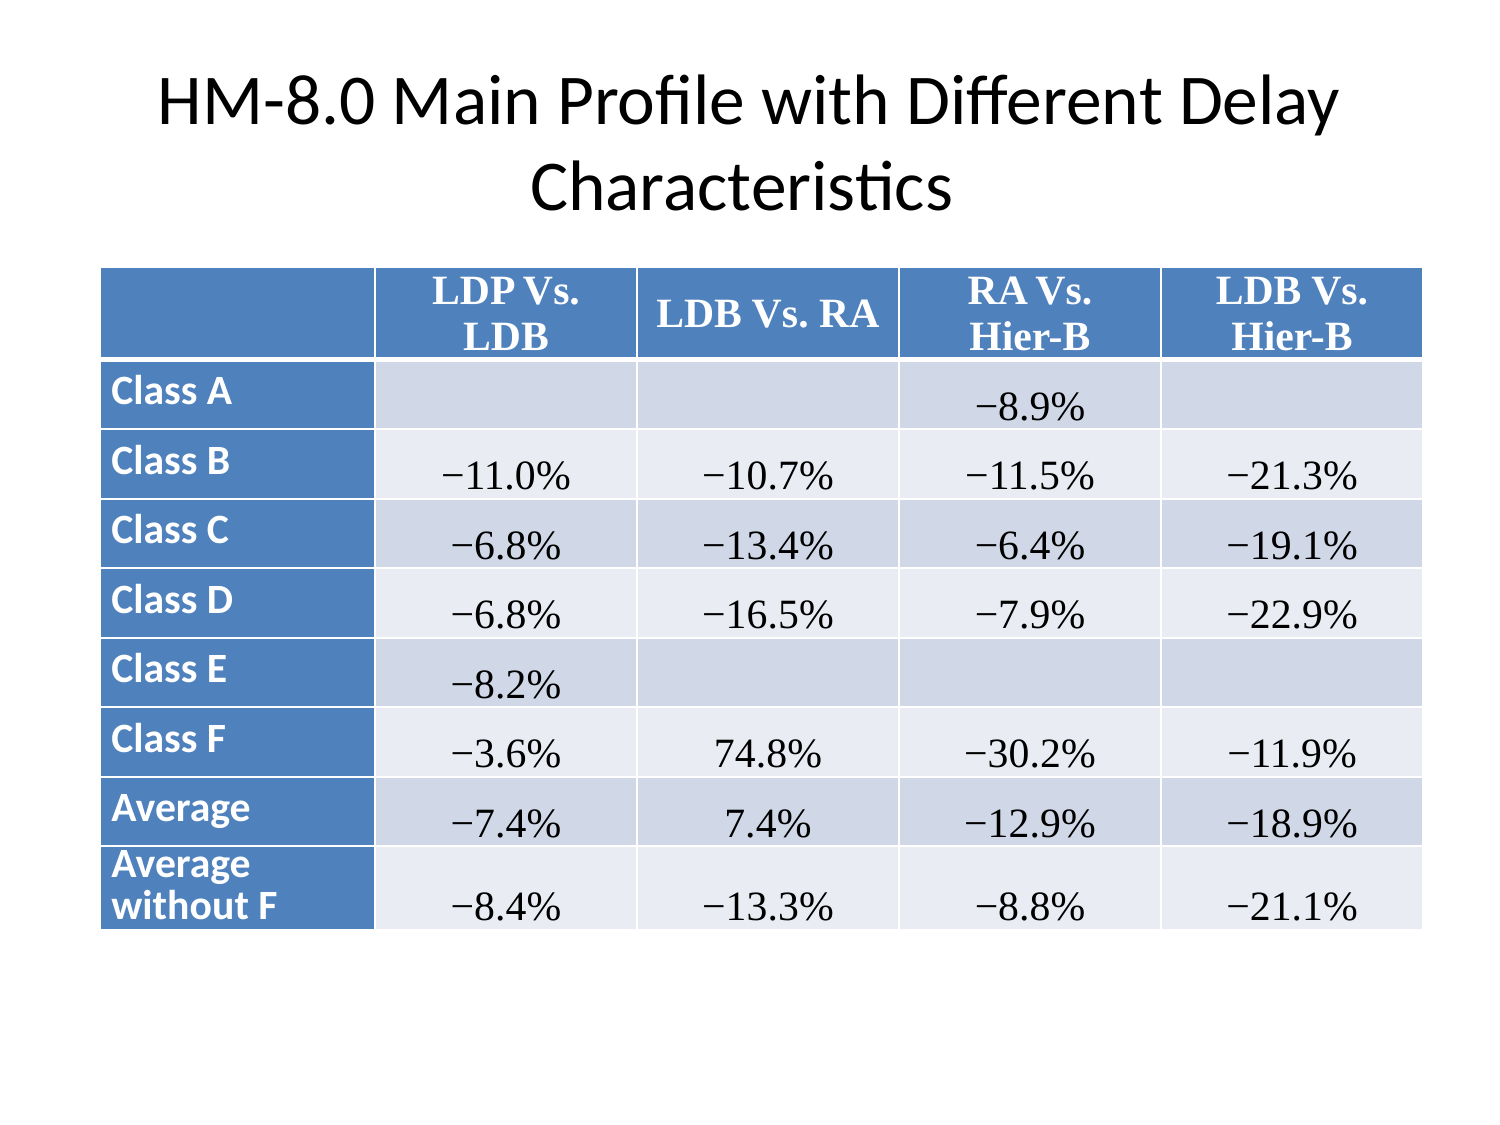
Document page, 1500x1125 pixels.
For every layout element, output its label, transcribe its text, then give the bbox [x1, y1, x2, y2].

table_cell −13.4% [638, 500, 898, 567]
table_cell −7.9% [900, 569, 1160, 637]
table_cell −30.2% [900, 708, 1160, 776]
table_header RA Vs. Hier-B [900, 268, 1160, 357]
table_cell −7.4% [376, 778, 636, 845]
table_cell −10.7% [638, 430, 898, 498]
table_cell −19.1% [1162, 500, 1422, 567]
table_cell [638, 362, 898, 428]
table_header LDP Vs. LDB [376, 268, 636, 357]
table_cell [1162, 362, 1422, 428]
table_cell −18.9% [1162, 778, 1422, 845]
table_header LDB Vs. RA [638, 268, 898, 357]
table_cell −8.4% [376, 847, 636, 929]
table_cell Class D [101, 569, 374, 637]
table_cell −8.9% [900, 362, 1160, 428]
table_cell −11.0% [376, 430, 636, 498]
table_cell −6.4% [900, 500, 1160, 567]
table_cell −21.3% [1162, 430, 1422, 498]
table_cell [900, 639, 1160, 706]
table_header [101, 268, 374, 357]
table_cell −12.9% [900, 778, 1160, 845]
table_cell 7.4% [638, 778, 898, 845]
table_cell Class F [101, 708, 374, 776]
table_cell −3.6% [376, 708, 636, 776]
title HM-8.0 Main Profile with Different Delay Characteristics [75, 45, 1425, 233]
table_cell Average [101, 778, 374, 845]
table_cell [1162, 639, 1422, 706]
table_cell Class C [101, 500, 374, 567]
table_cell −11.9% [1162, 708, 1422, 776]
table_cell Average without F [101, 847, 374, 929]
table_cell −8.2% [376, 639, 636, 706]
table_cell −6.8% [376, 569, 636, 637]
table_cell −13.3% [638, 847, 898, 929]
table_cell −21.1% [1162, 847, 1422, 929]
table_cell −16.5% [638, 569, 898, 637]
table_cell [638, 639, 898, 706]
table_cell −8.8% [900, 847, 1160, 929]
table_cell Class B [101, 430, 374, 498]
table_cell −6.8% [376, 500, 636, 567]
table_cell −22.9% [1162, 569, 1422, 637]
table_cell Class A [101, 362, 374, 428]
table_cell −11.5% [900, 430, 1160, 498]
table_cell 74.8% [638, 708, 898, 776]
table_cell [376, 362, 636, 428]
table_header LDB Vs. Hier-B [1162, 268, 1422, 357]
table_cell Class E [101, 639, 374, 706]
